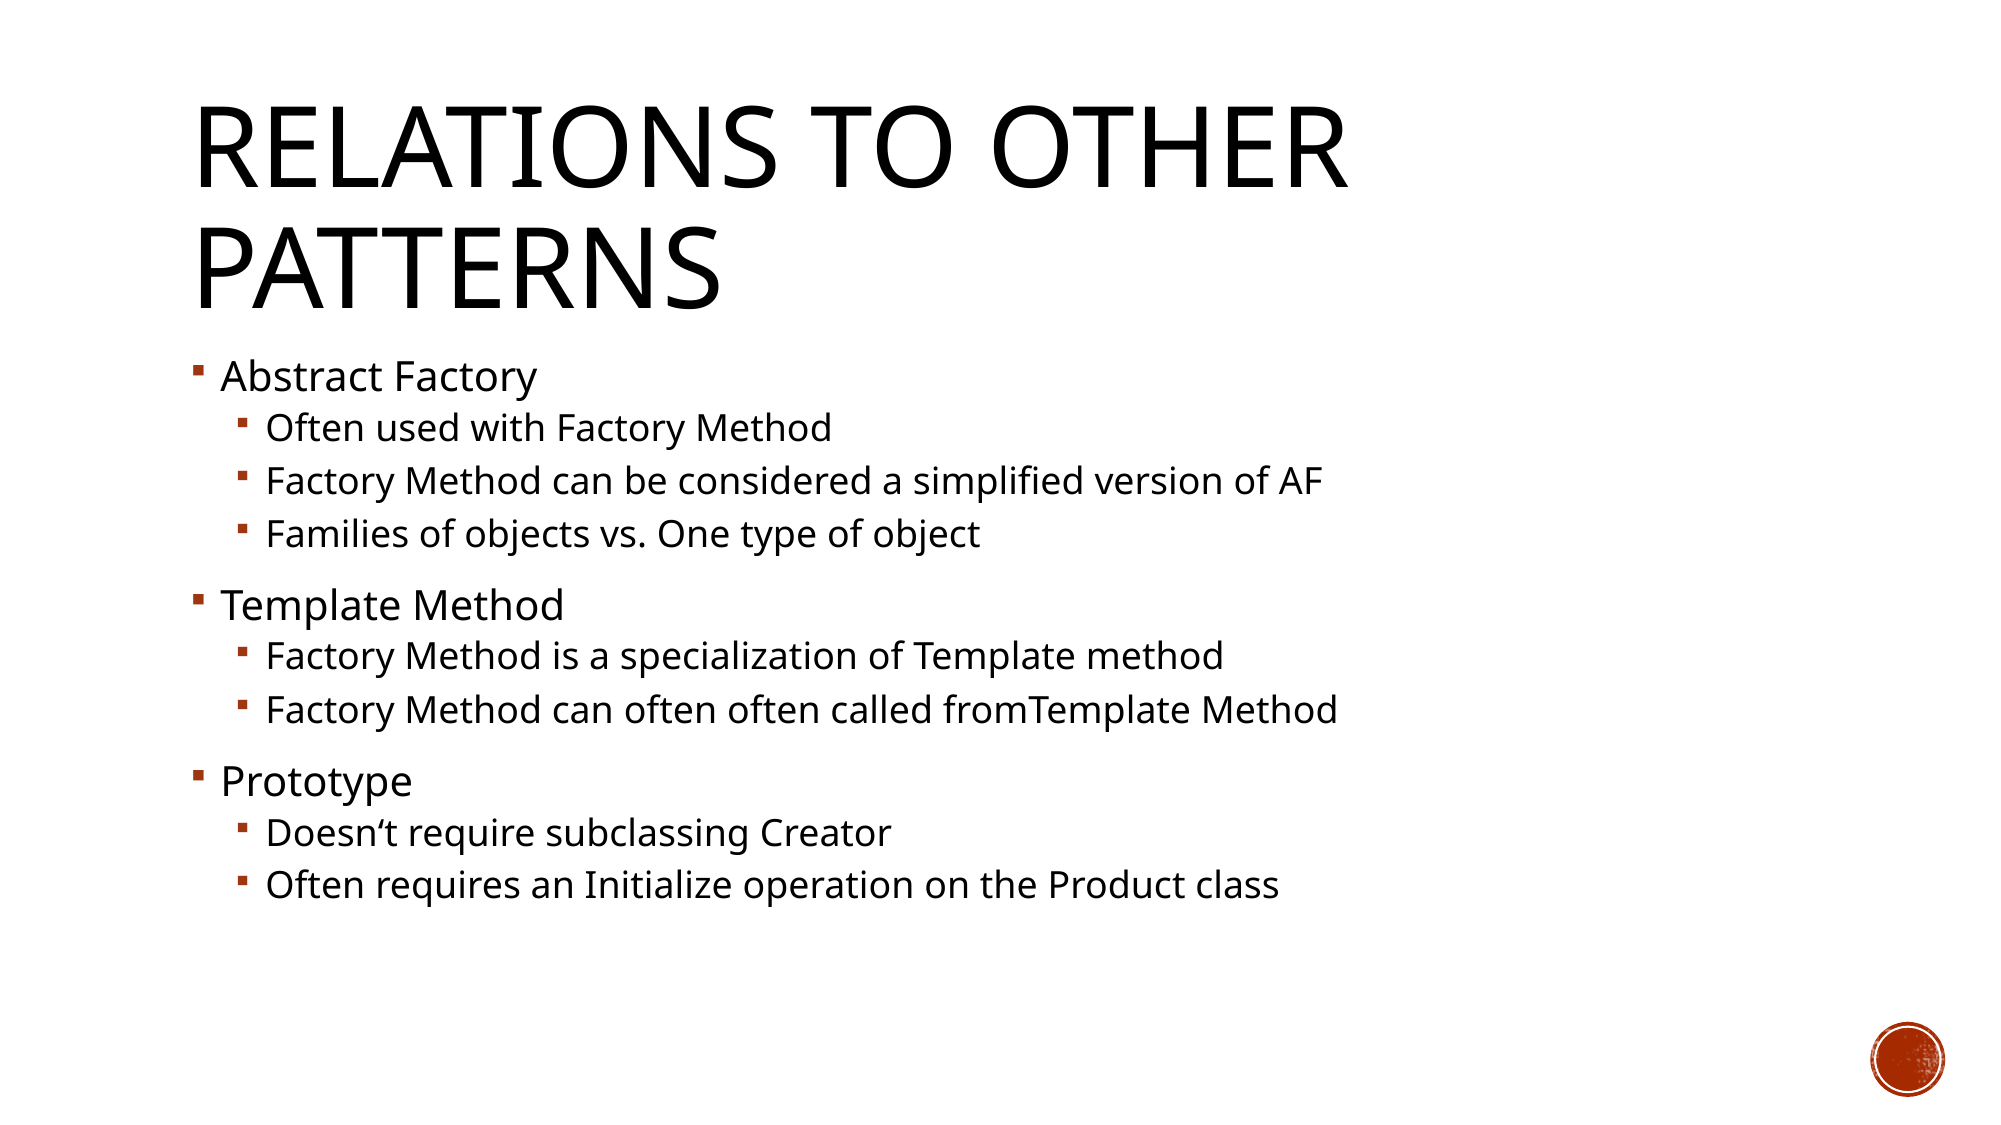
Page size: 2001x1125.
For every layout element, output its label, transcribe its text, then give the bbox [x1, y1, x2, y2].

title Relations to other patterns [175, 79, 1826, 344]
list Abstract Factory Often used with Factory Method Factory Method can be considered a simplified version of AF Families of objects vs. One type of object Template Method Factory Method is a specialization of Template method Factory Method can often often called fromTemplate Method Prototype Doesn‘t require subclassing Creator Often requires an Initialize operation on the Product class [175, 348, 1826, 1013]
